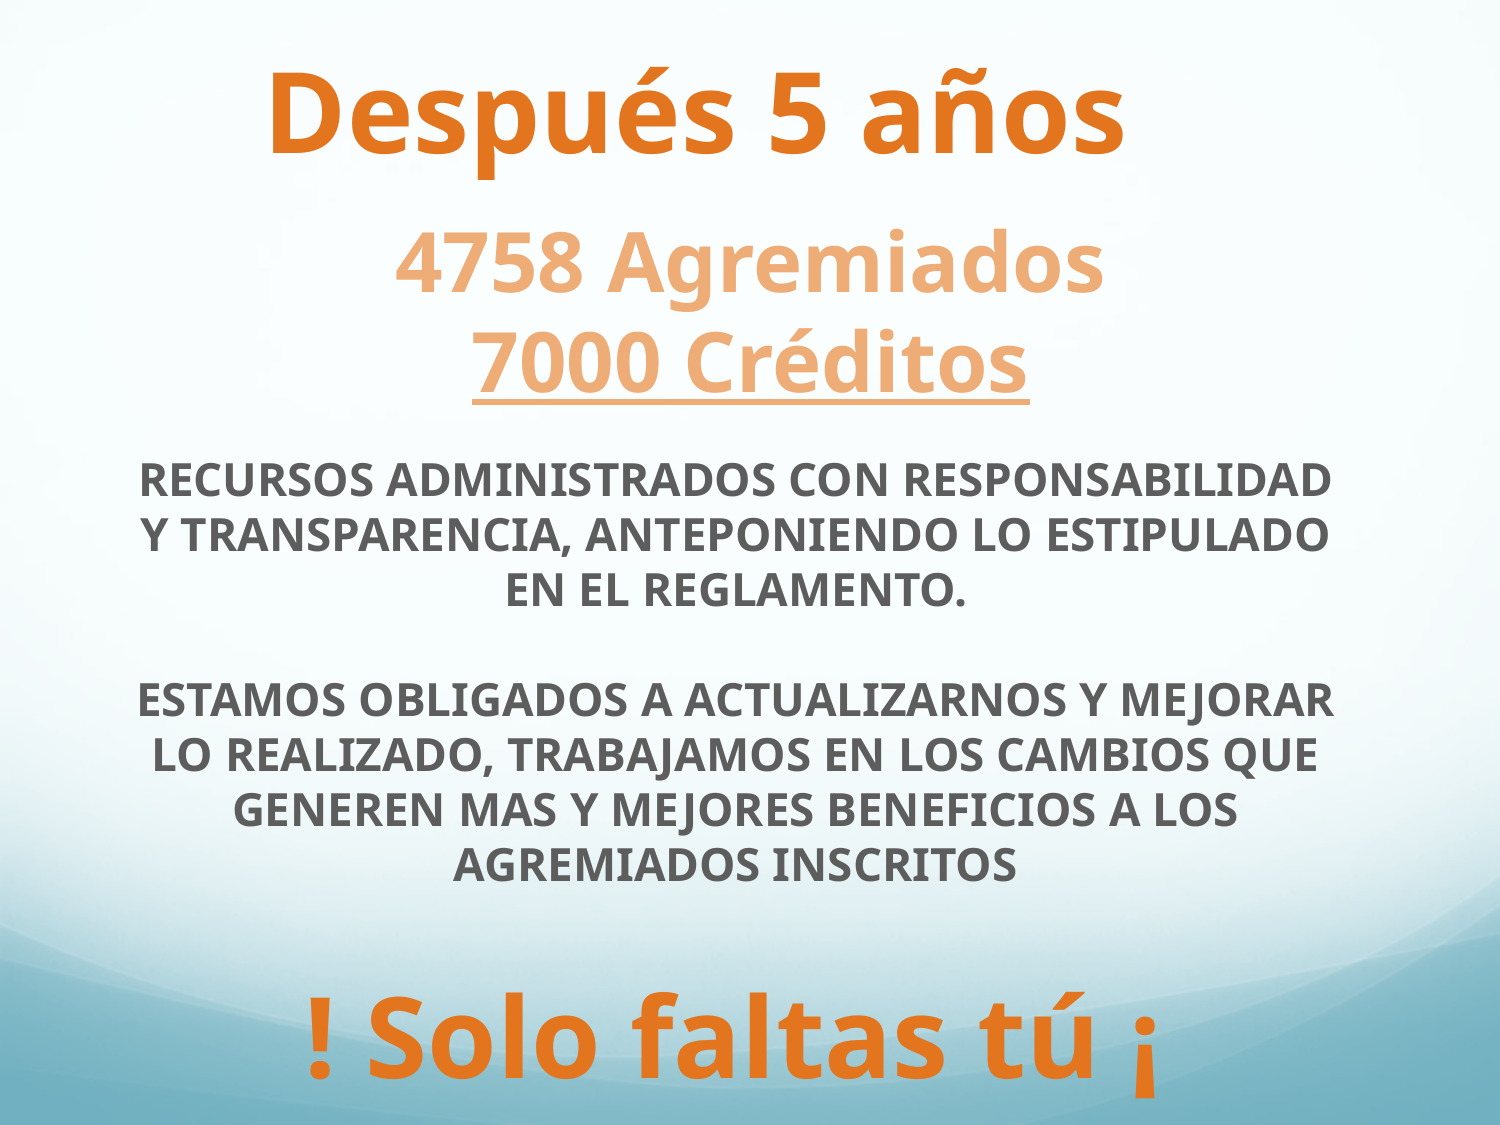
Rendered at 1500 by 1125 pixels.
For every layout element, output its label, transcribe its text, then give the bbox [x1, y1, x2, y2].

text_box Después 5 años [145, 33, 1247, 184]
text_box ! Solo faltas tú ¡ [289, 958, 1178, 1109]
text_box 4758 Agremiados 7000 Créditos [145, 202, 1357, 443]
text_box RECURSOS ADMINISTRADOS CON RESPONSABILIDAD Y TRANSPARENCIA, ANTEPONIENDO LO ESTIPULADO EN EL REGLAMENTO. ESTAMOS OBLIGADOS A ACTUALIZARNOS Y MEJORAR LO REALIZADO, TRABAJAMOS EN LOS CAMBIOS QUE GENEREN MAS Y MEJORES BENEFICIOS A LOS AGREMIADOS INSCRITOS [115, 443, 1357, 899]
